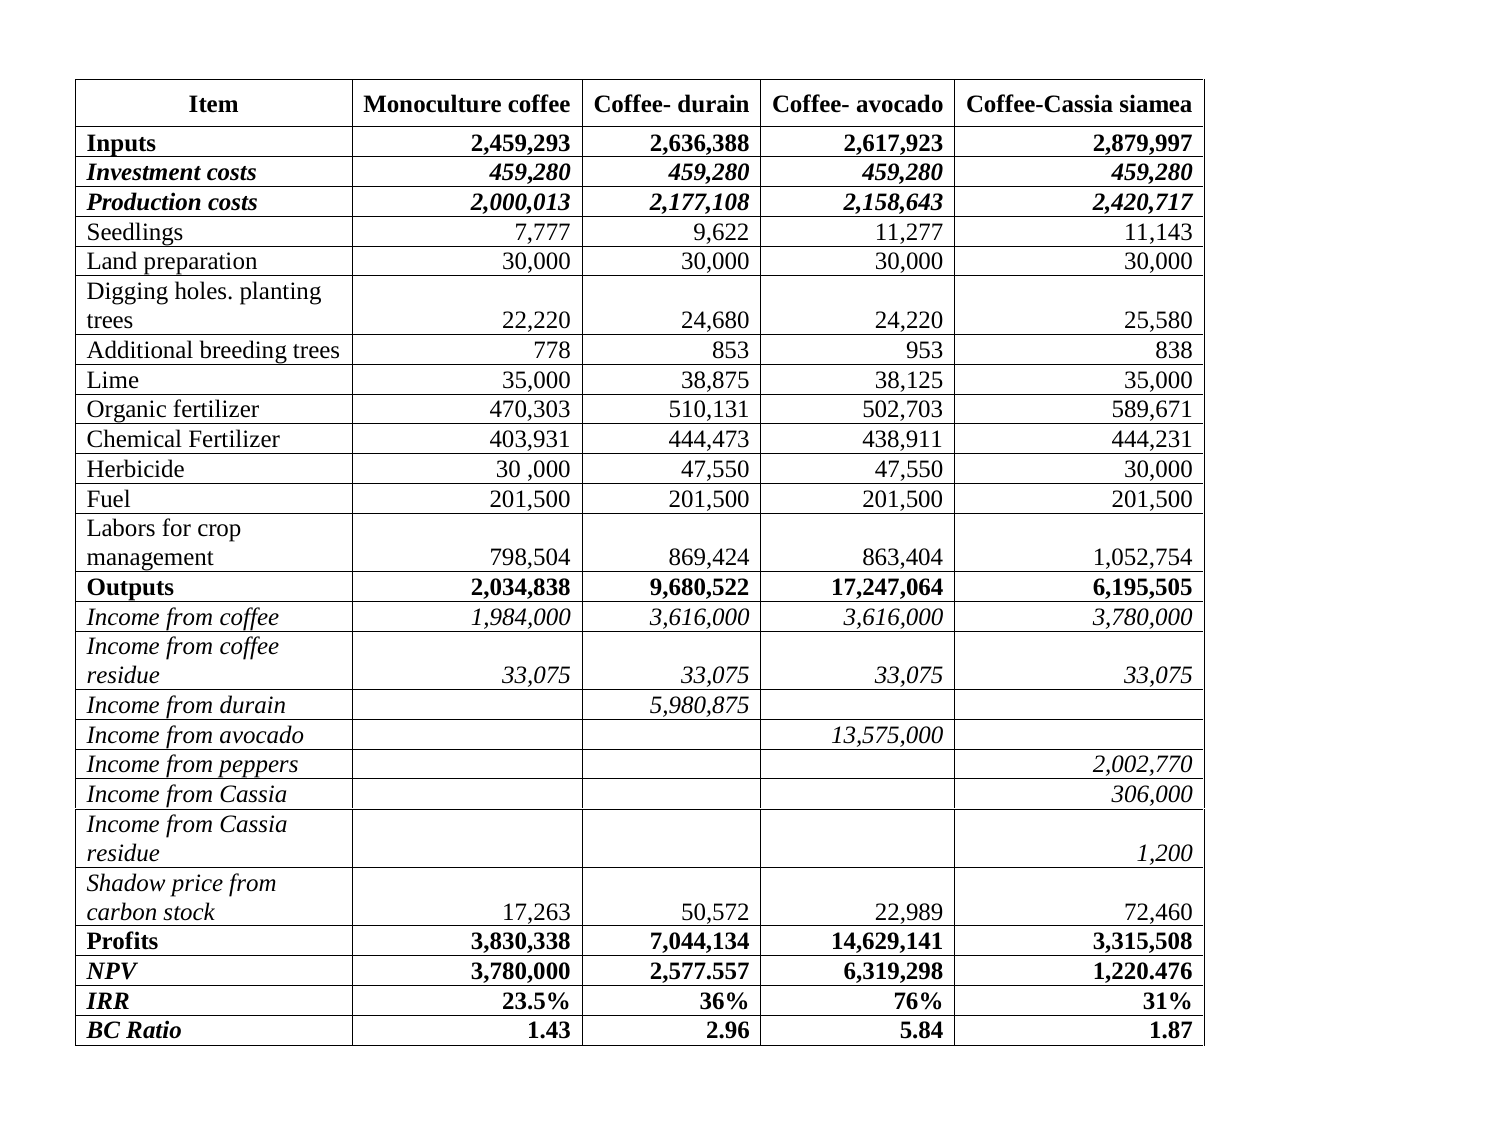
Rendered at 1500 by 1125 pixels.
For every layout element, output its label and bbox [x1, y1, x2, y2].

picture [74, 78, 1426, 1047]
